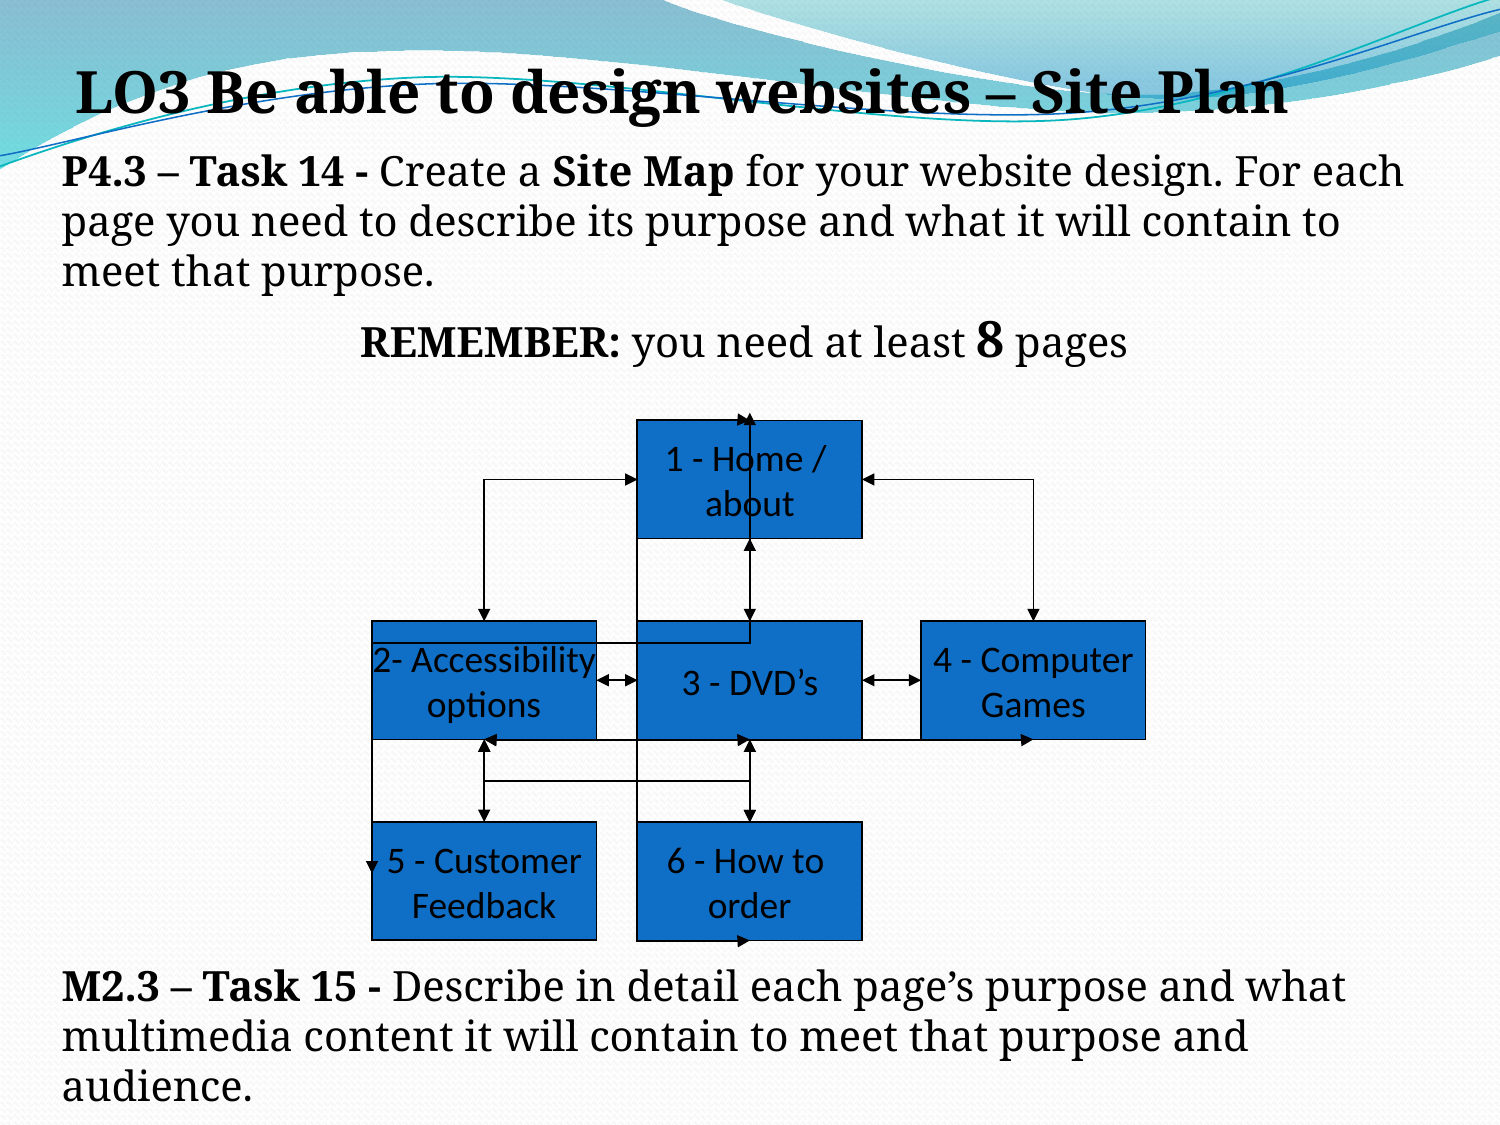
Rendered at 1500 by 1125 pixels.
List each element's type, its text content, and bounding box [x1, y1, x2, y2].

list P4.3 – Task 14 - Create a Site Map for your website design. For each page you need to describe its purpose and what it will contain to meet that purpose. REMEMBER: you need at least 8 pages M2.3 – Task 15 - Describe in detail each page’s purpose and what multimedia content it will contain to meet that purpose and audience. [46, 137, 1442, 350]
title LO3 Be able to design websites – Site Plan [75, 27, 1425, 126]
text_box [371, 412, 1146, 941]
